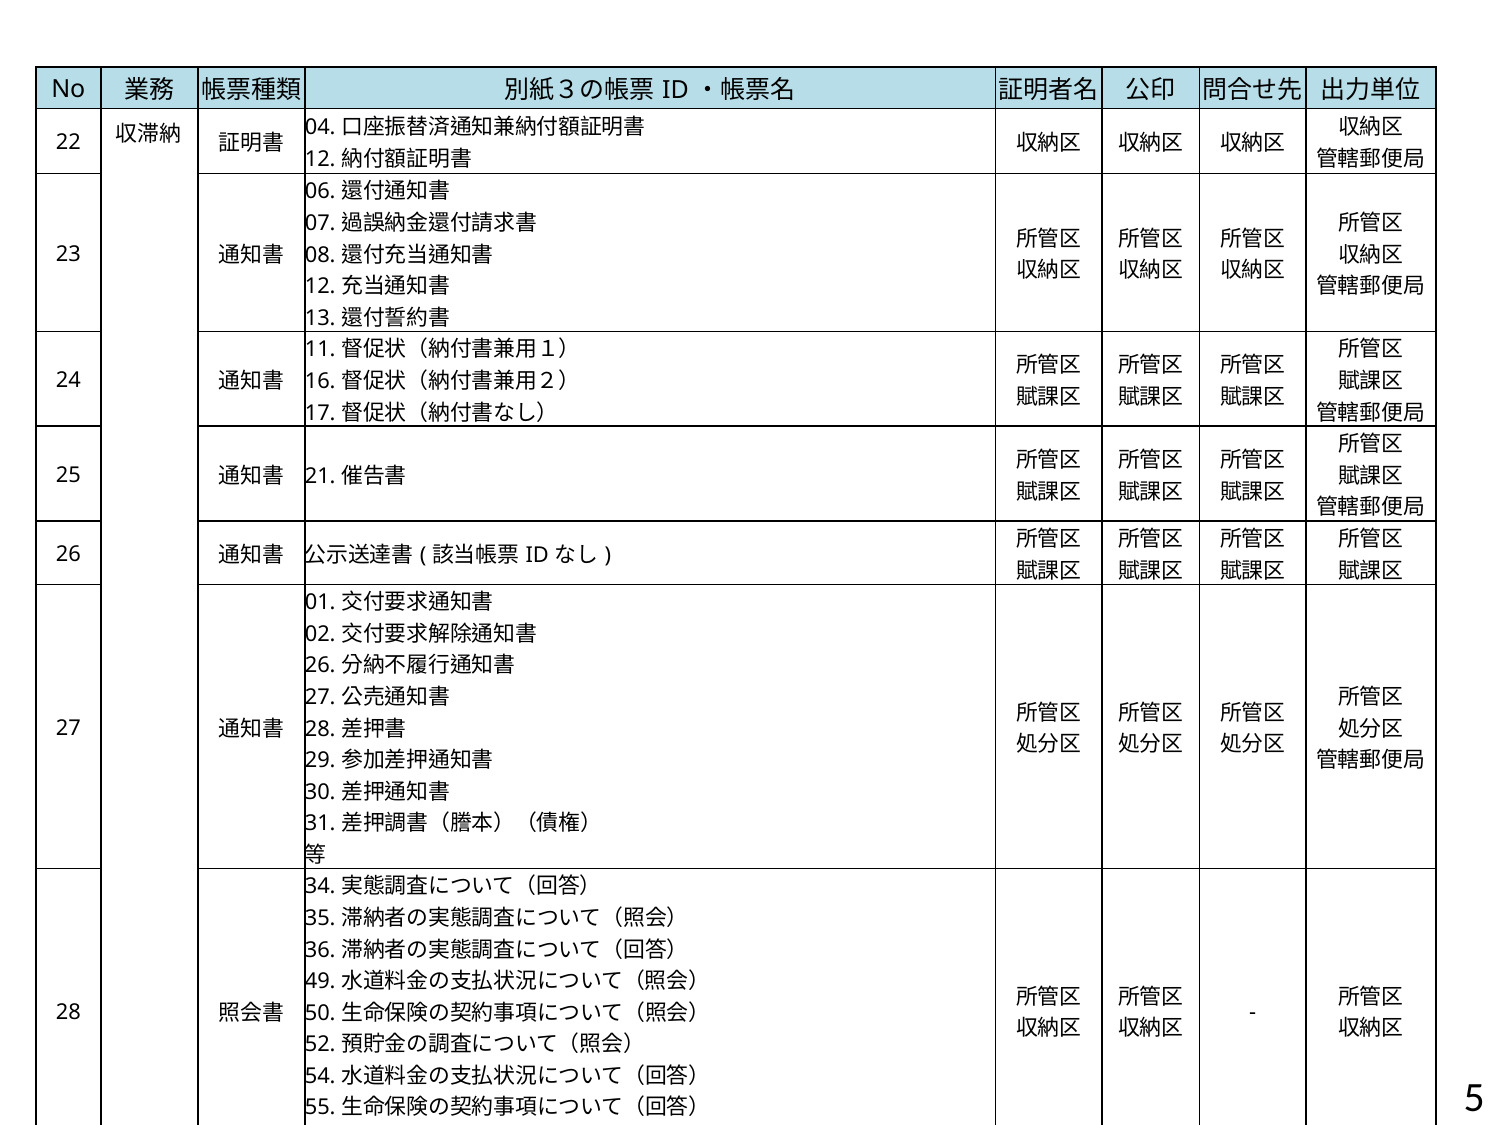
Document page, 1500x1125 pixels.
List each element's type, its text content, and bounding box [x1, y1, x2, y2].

table_cell 収納区 [996, 109, 1101, 173]
table_cell 証明書 [199, 109, 304, 173]
table_cell 所管区 賦課区 [1103, 332, 1199, 425]
table_cell 公示送達書(該当帳票IDなし) [306, 522, 995, 584]
table_cell 収納区 [1103, 109, 1199, 173]
table_cell 01.交付要求通知書 02.交付要求解除通知書 26.分納不履行通知書 27.公売通知書 28.差押書 29.参加差押通知書 30.差押通知書 31.差押調書（謄本）（債権） 等 [306, 585, 995, 868]
table_cell - [1200, 869, 1305, 1125]
table_header 出力単位 [1307, 68, 1435, 108]
table_cell 通知書 [199, 332, 304, 425]
table_cell 所管区 賦課区 [1103, 427, 1199, 520]
table_cell 所管区 賦課区 [996, 522, 1101, 584]
table_header 問合せ先 [1200, 68, 1305, 108]
table_cell 所管区 収納区 [1307, 869, 1435, 1125]
table_header 業務 [102, 68, 197, 108]
table_cell 11.督促状（納付書兼用１） 16.督促状（納付書兼用２） 17.督促状（納付書なし） [306, 332, 995, 425]
table_cell 所管区 収納区 [1103, 174, 1199, 331]
table_cell 27 [37, 585, 100, 868]
table_cell 所管区 収納区 [1200, 174, 1305, 331]
table_cell 所管区 賦課区 管轄郵便局 [1307, 332, 1435, 425]
table_cell 22 [37, 109, 100, 173]
table_cell 06.還付通知書 07.過誤納金還付請求書 08.還付充当通知書 12.充当通知書 13.還付誓約書 [306, 174, 995, 331]
table_cell 23 [37, 174, 100, 331]
table_cell 04.口座振替済通知兼納付額証明書 12.納付額証明書 [306, 109, 995, 173]
table_cell 所管区 処分区 [1200, 585, 1305, 868]
table_cell 所管区 賦課区 [996, 332, 1101, 425]
table_header 別紙３の帳票ID・帳票名 [306, 68, 995, 108]
table_cell 所管区 処分区 [996, 585, 1101, 868]
table_cell 所管区 処分区 管轄郵便局 [1307, 585, 1435, 868]
table_cell 26 [37, 522, 100, 584]
table_cell 所管区 賦課区 [1200, 427, 1305, 520]
table_cell 通知書 [199, 522, 304, 584]
table_cell 34.実態調査について（回答） 35.滞納者の実態調査について（照会） 36.滞納者の実態調査について（回答） 49.水道料金の支払状況について（照会） 50.生命保険の契約事項について（照会） 52.預貯金の調査について（照会） 54.水道料金の支払状況について（回答） 55.生命保険の契約事項について（回答） 56.預貯金の調査について（回答） [306, 869, 995, 1125]
slide_number 4 [1437, 1065, 1500, 1125]
table_cell 通知書 [199, 585, 304, 868]
table_cell 21.催告書 [306, 427, 995, 520]
table_cell 所管区 賦課区 [1200, 522, 1305, 584]
table_cell 所管区 処分区 [1103, 585, 1199, 868]
table_cell 所管区 賦課区 管轄郵便局 [1307, 427, 1435, 520]
table_cell 照会書 [199, 869, 304, 1125]
table_cell 所管区 収納区 [996, 869, 1101, 1125]
table_cell 所管区 収納区 [996, 174, 1101, 331]
table_cell 収滞納 [102, 109, 197, 1125]
table_header 証明者名 [996, 68, 1101, 108]
table_cell 所管区 賦課区 [1307, 522, 1435, 584]
table_cell 収納区 管轄郵便局 [1307, 109, 1435, 173]
table_header 公印 [1103, 68, 1199, 108]
table_cell 所管区 賦課区 [1200, 332, 1305, 425]
table_cell 通知書 [199, 427, 304, 520]
table_cell 24 [37, 332, 100, 425]
table_cell 28 [37, 869, 100, 1125]
table_cell 所管区 収納区 [1103, 869, 1199, 1125]
table_cell 収納区 [1200, 109, 1305, 173]
table_cell 所管区 賦課区 [996, 427, 1101, 520]
table_cell 25 [37, 427, 100, 520]
table_header No [37, 68, 100, 108]
table_cell 所管区 賦課区 [1103, 522, 1199, 584]
table_cell 通知書 [199, 174, 304, 331]
table_header 帳票種類 [199, 68, 304, 108]
table_cell 所管区 収納区 管轄郵便局 [1307, 174, 1435, 331]
